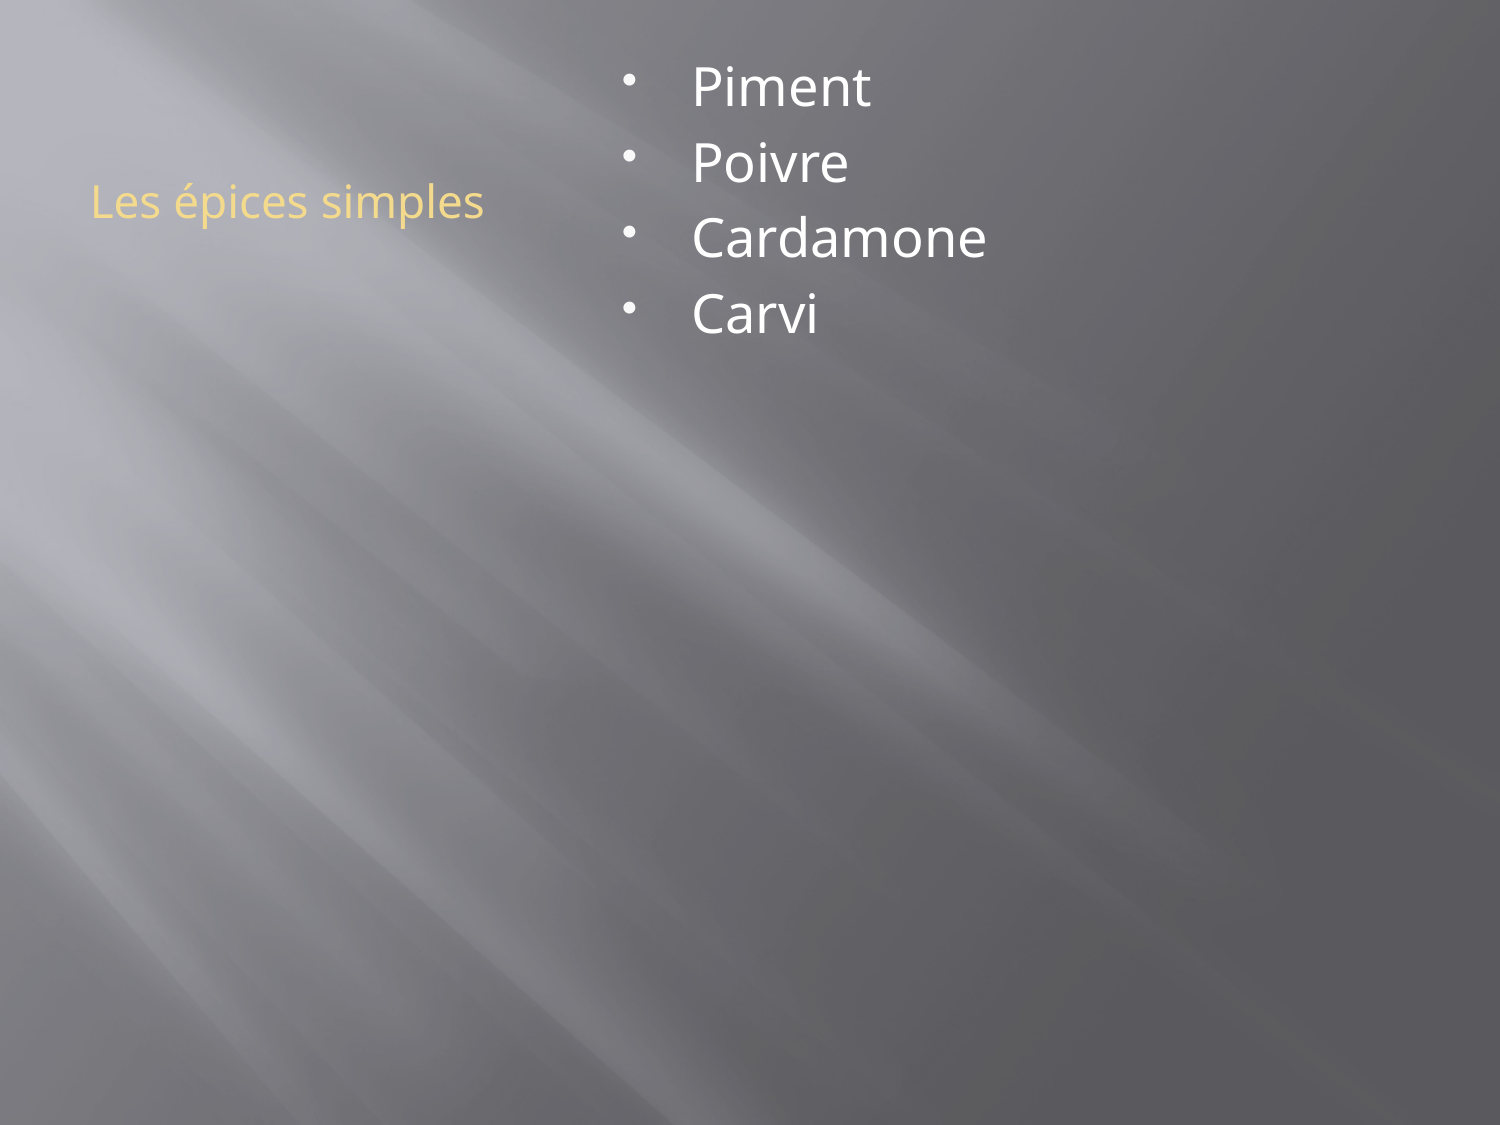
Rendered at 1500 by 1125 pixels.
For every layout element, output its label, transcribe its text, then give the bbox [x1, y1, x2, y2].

list Piment Poivre Cardamone Carvi [586, 44, 1425, 1005]
title Les épices simples [75, 44, 569, 236]
